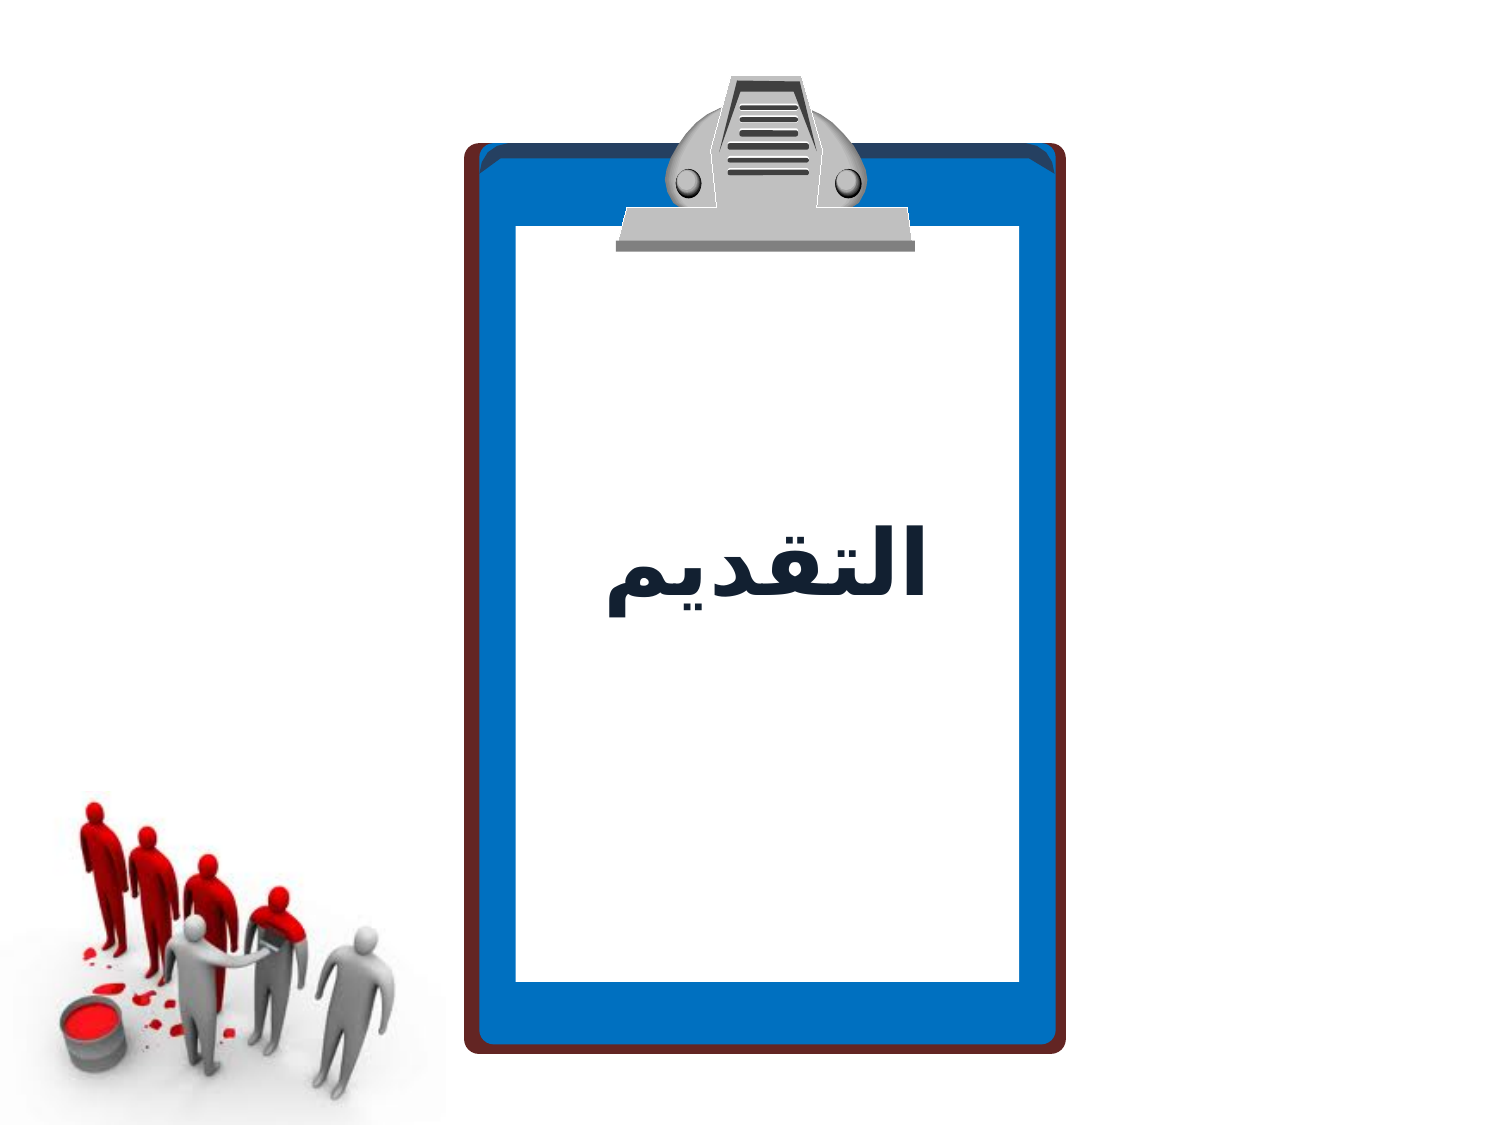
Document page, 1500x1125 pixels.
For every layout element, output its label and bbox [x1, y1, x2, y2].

picture [0, 790, 446, 1125]
text_box [463, 74, 1067, 1056]
